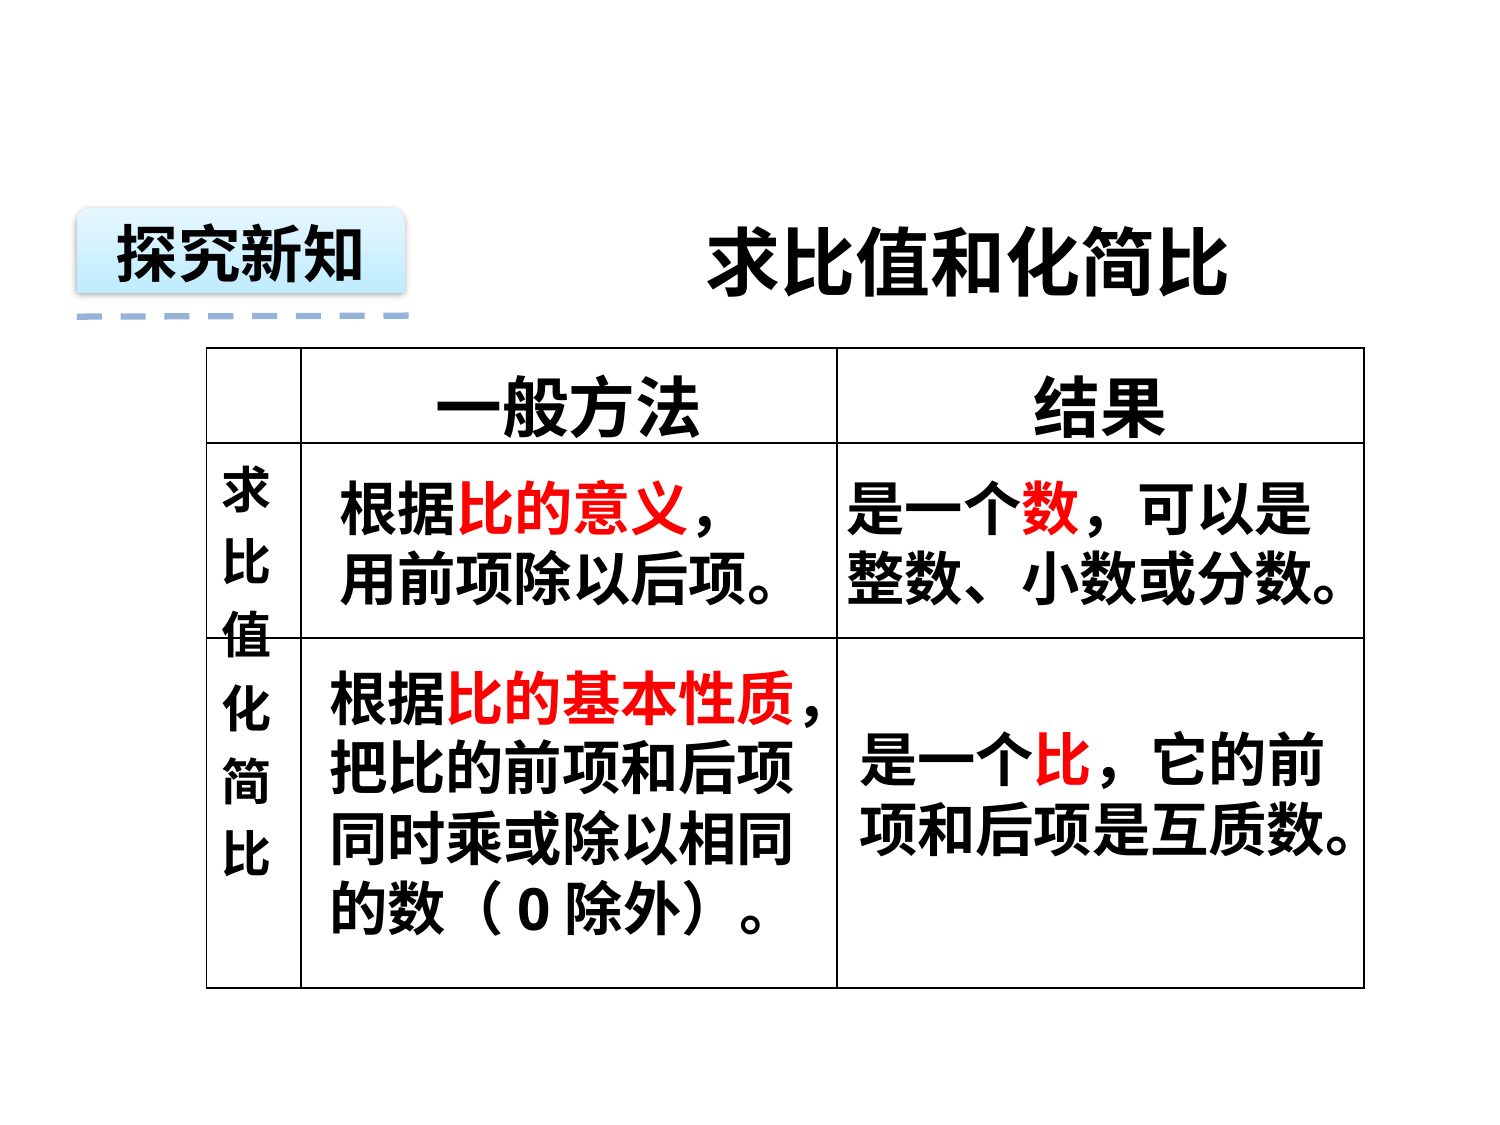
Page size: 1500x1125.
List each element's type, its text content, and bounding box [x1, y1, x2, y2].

table_cell 化 简 比 [207, 639, 300, 987]
table_cell [838, 444, 1363, 637]
table_header 结果 [838, 349, 1363, 442]
table_cell [302, 444, 836, 637]
table_header 一般方法 [302, 349, 836, 442]
text_box 探究新知 [76, 207, 406, 294]
text_box 根据比的意义，用前项除以后项。 [324, 465, 808, 620]
table_cell [302, 639, 836, 987]
table_cell 求 比 值 [207, 444, 300, 637]
text_box 求比值和化简比 [691, 207, 1348, 313]
table_cell [838, 639, 1363, 987]
text_box 是一个比，它的前项和后项是互质数。 [844, 715, 1365, 871]
text_box 根据比的基本性质，把比的前项和后项同时乘或除以相同的数（0除外）。 [314, 654, 821, 950]
table_header [207, 349, 300, 442]
text_box 是一个数，可以是整数、小数或分数。 [832, 465, 1348, 620]
